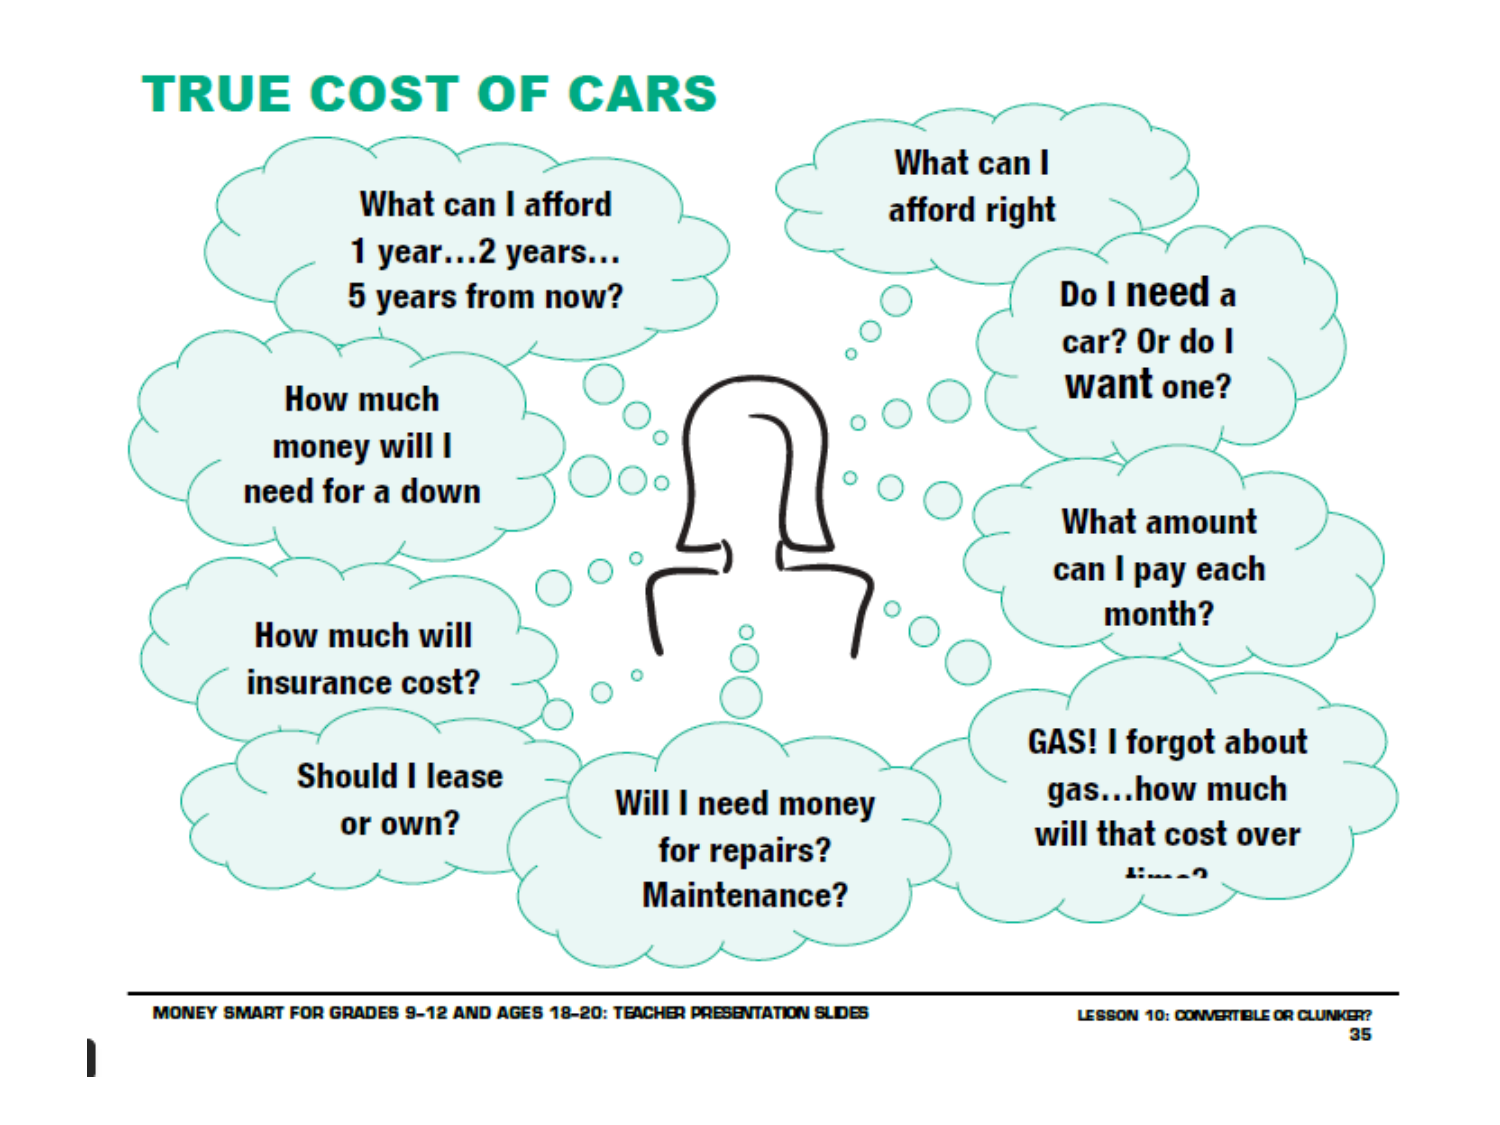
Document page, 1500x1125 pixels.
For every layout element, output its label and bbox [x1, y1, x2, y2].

picture [87, 18, 1451, 1078]
